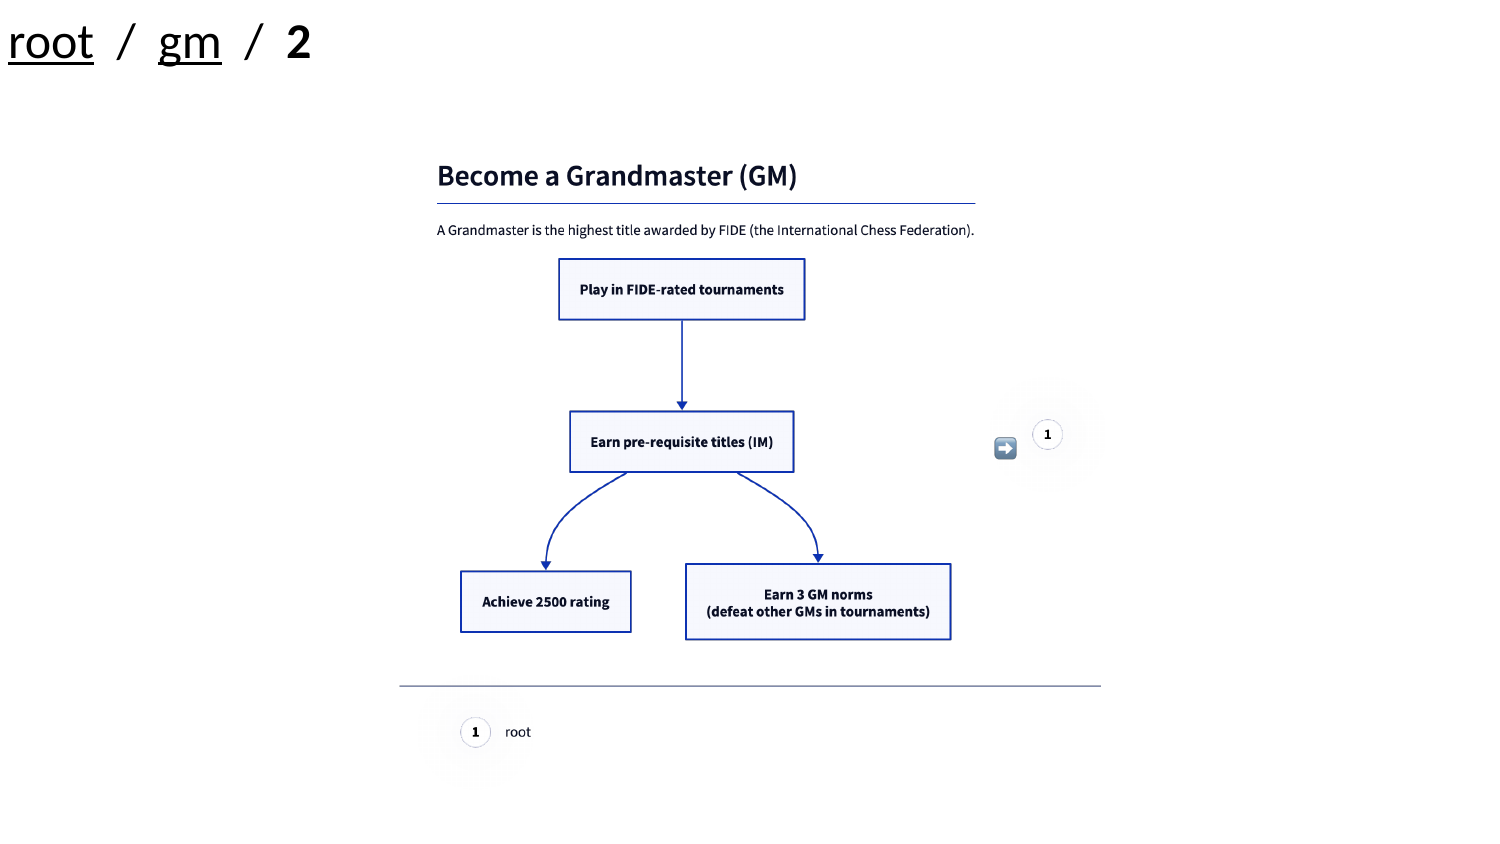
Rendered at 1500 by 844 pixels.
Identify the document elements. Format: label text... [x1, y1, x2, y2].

picture [343, 64, 1156, 844]
text_box root / gm / 2 [0, 0, 1500, 76]
